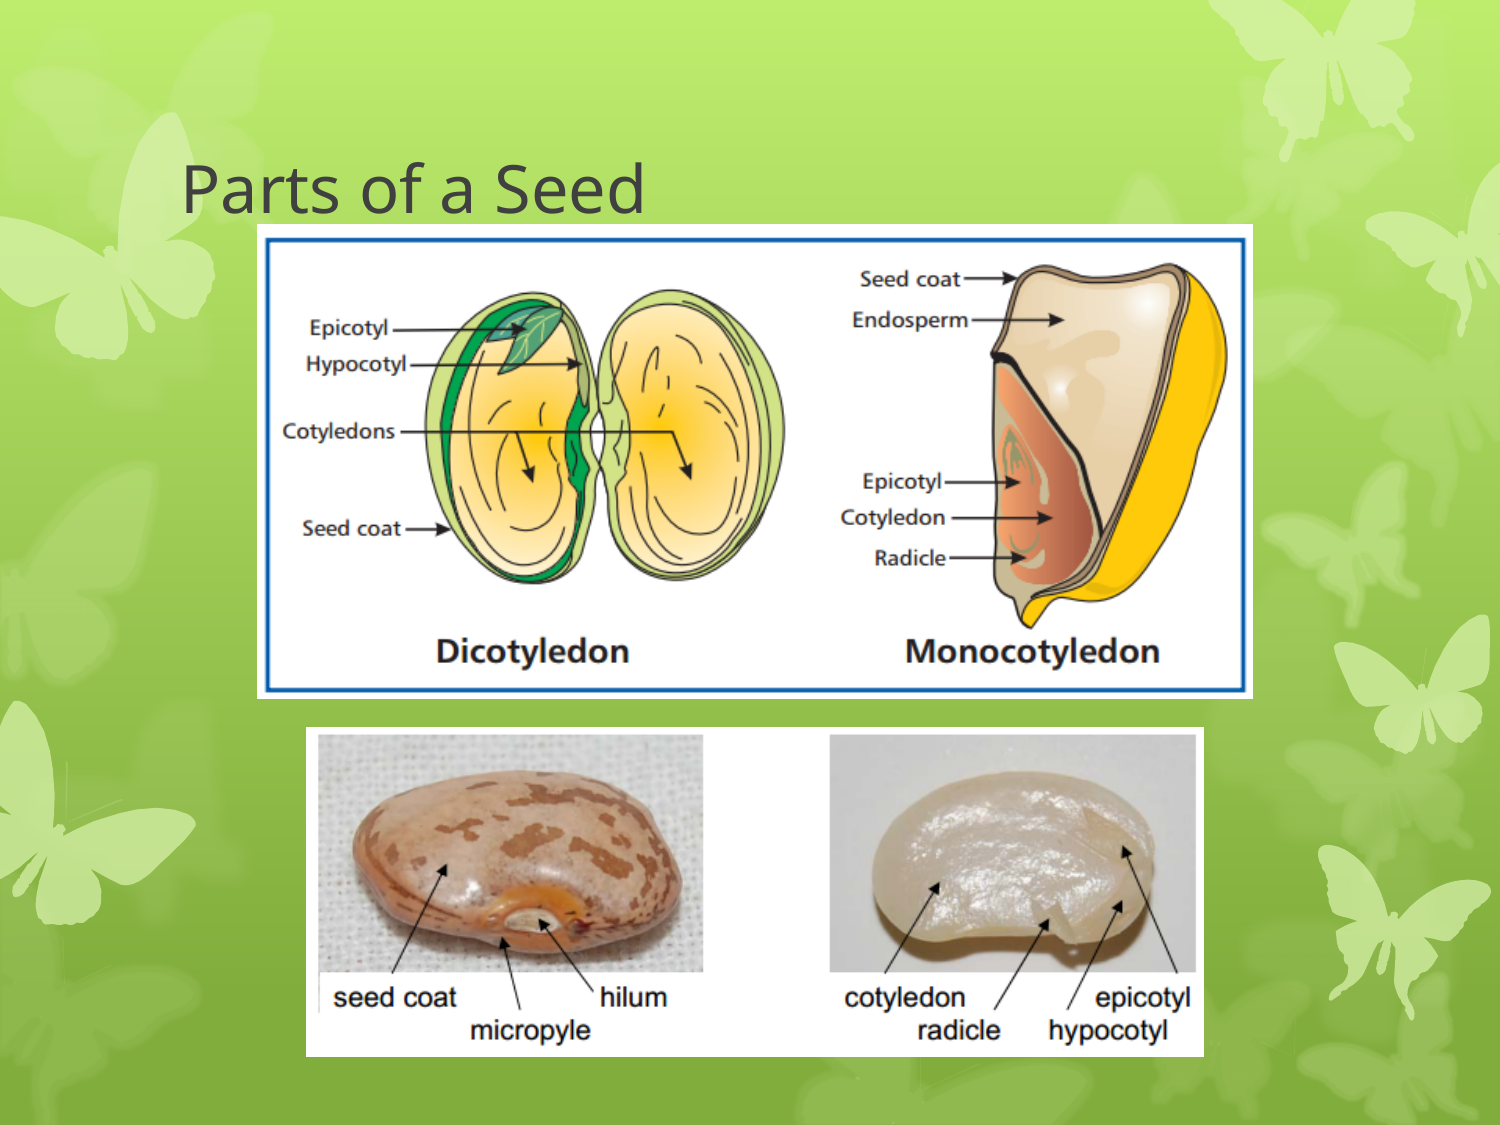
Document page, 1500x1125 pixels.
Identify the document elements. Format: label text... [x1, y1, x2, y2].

title Parts of a Seed [165, 110, 1335, 263]
picture [257, 224, 1254, 699]
picture [306, 726, 1205, 1058]
